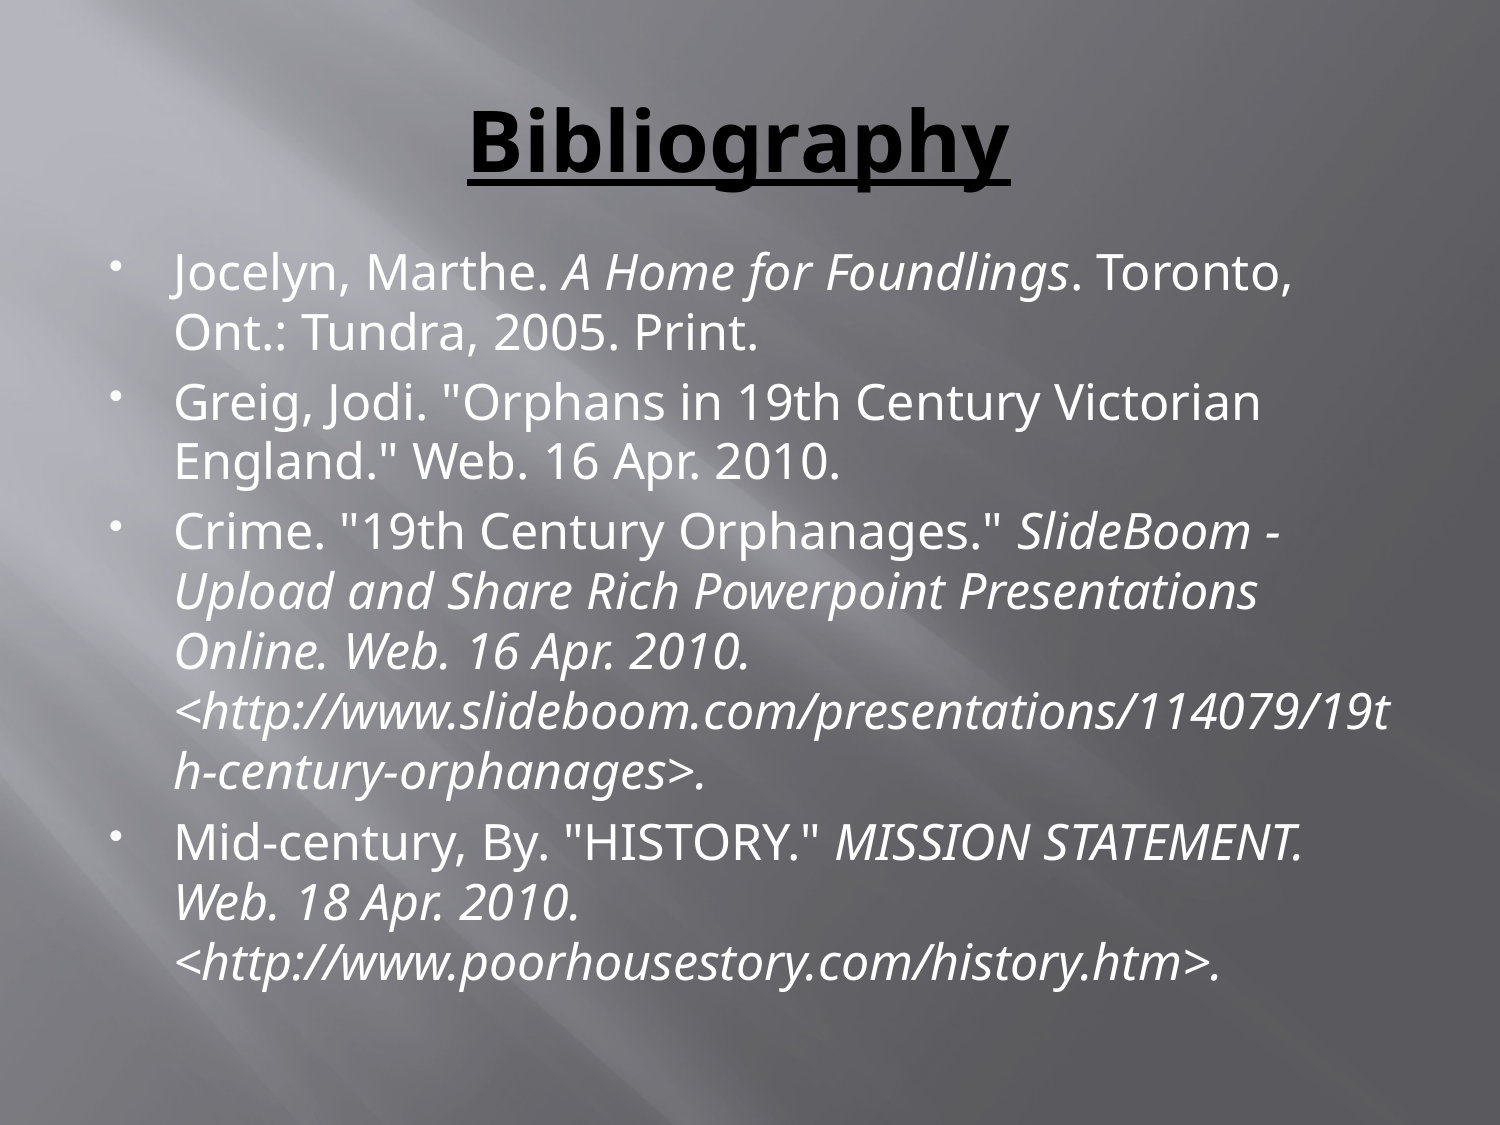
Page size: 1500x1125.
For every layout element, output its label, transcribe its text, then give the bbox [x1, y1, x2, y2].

list Jocelyn, Marthe. A Home for Foundlings. Toronto, Ont.: Tundra, 2005. Print. Greig, Jodi. "Orphans in 19th Century Victorian England." Web. 16 Apr. 2010. Crime. "19th Century Orphanages." SlideBoom - Upload and Share Rich Powerpoint Presentations Online. Web. 16 Apr. 2010. <http://www.slideboom.com/presentations/114079/19th-century-orphanages>. Mid-century, By. "HISTORY." MISSION STATEMENT. Web. 18 Apr. 2010. <http://www.poorhousestory.com/history.htm>. [75, 232, 1425, 1006]
title Bibliography [75, 45, 1425, 232]
